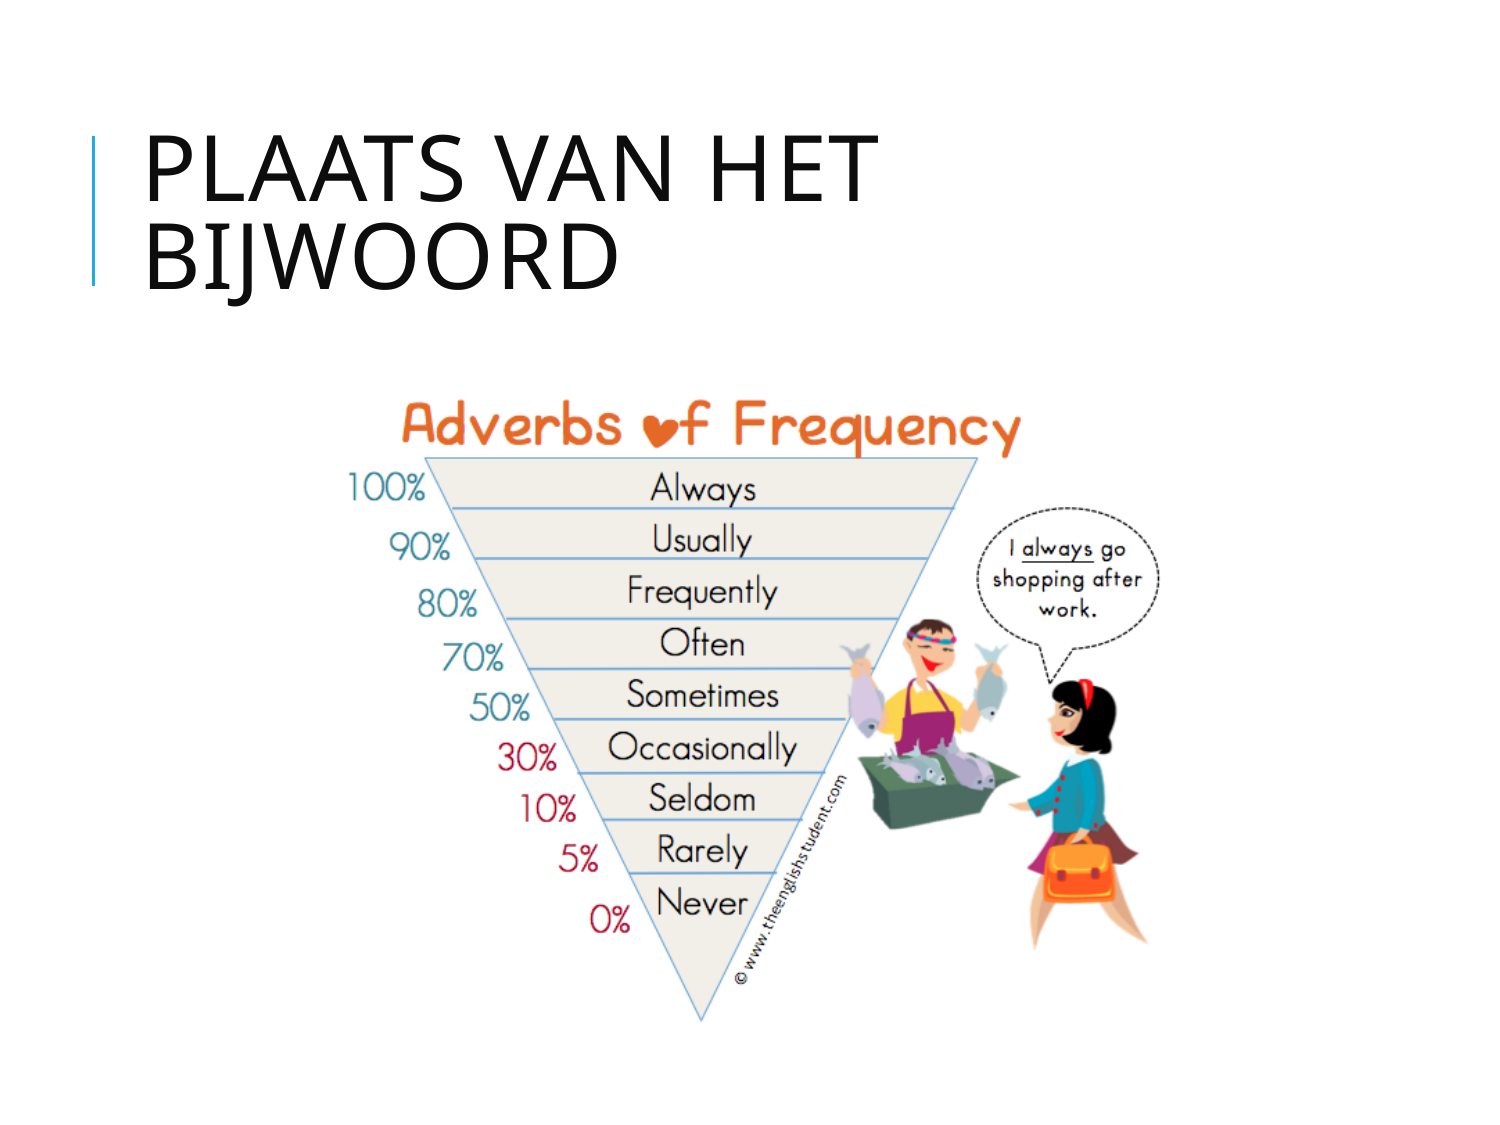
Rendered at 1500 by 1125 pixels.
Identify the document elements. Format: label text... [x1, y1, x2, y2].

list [318, 373, 1176, 1034]
title PLAATS van het bijwoord [126, 96, 1322, 342]
